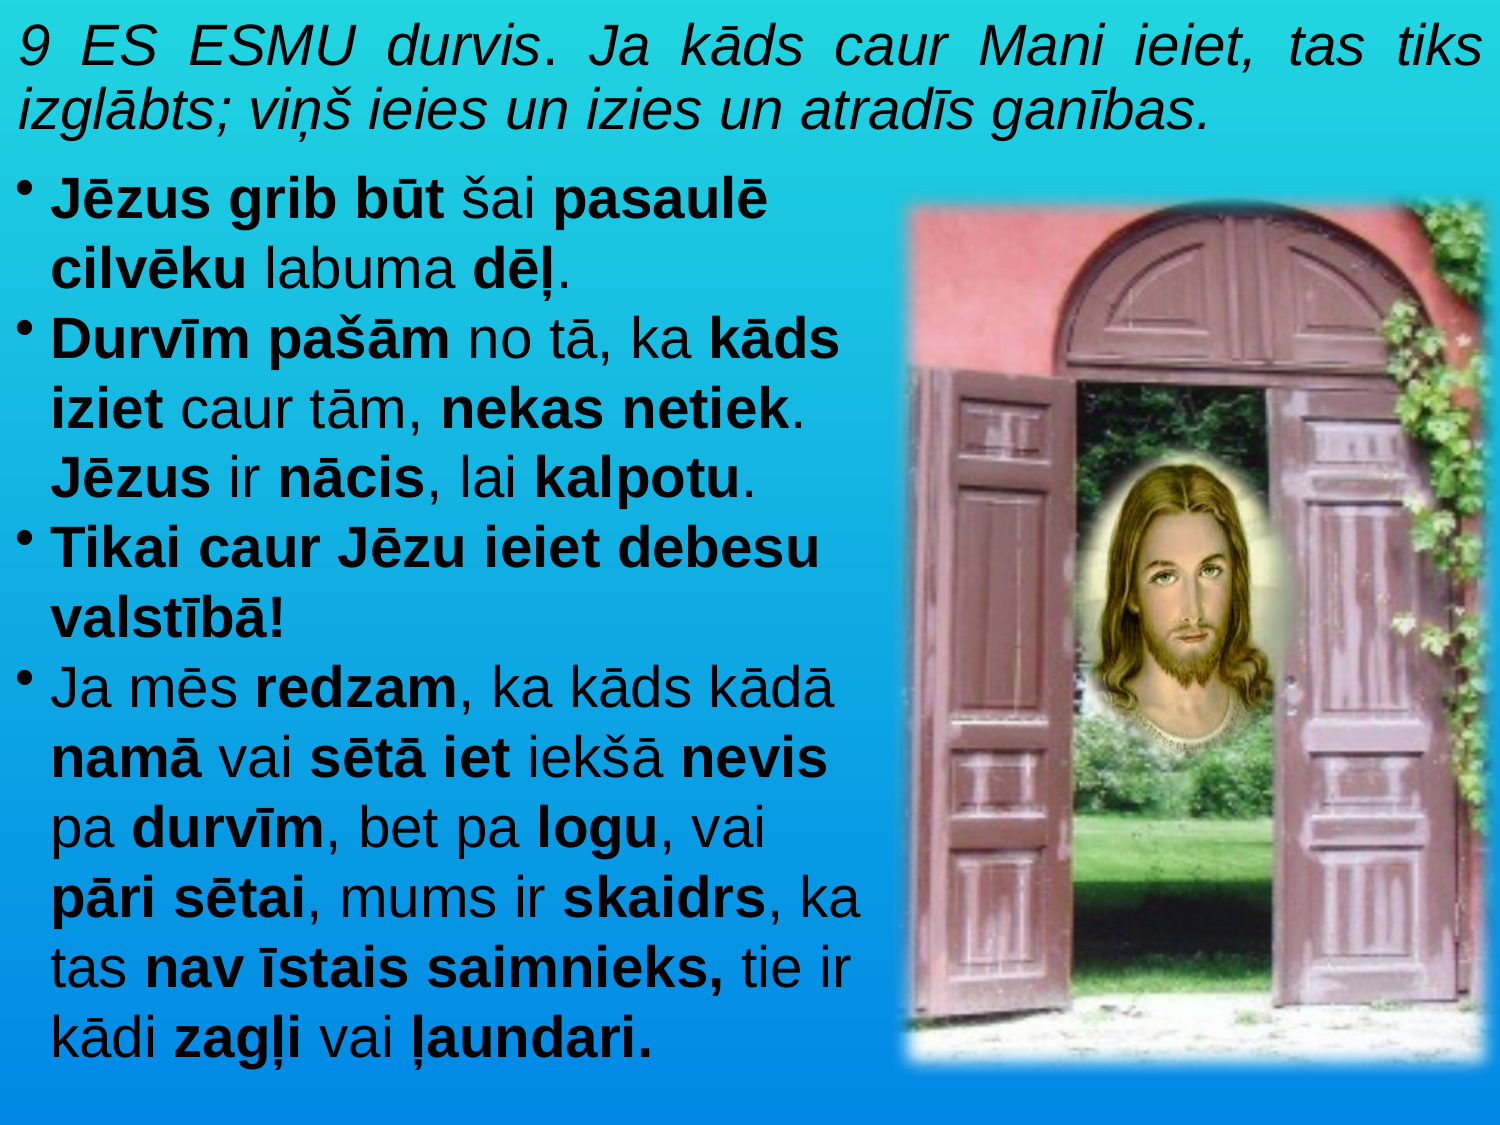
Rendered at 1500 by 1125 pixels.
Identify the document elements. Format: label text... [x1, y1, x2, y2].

list 9 ES ESMU durvis. Ja kāds caur Mani ieiet, tas tiks izglābts; viņš ieies un izies un atradīs ganības. [0, 0, 1500, 178]
picture [890, 187, 1500, 1079]
text_box Jēzus grib būt šai pasaulē cilvēku labuma dēļ. Durvīm pašām no tā, ka kāds iziet caur tām, nekas netiek. Jēzus ir nācis, lai kalpotu. Tikai caur Jēzu ieiet debesu valstībā! Ja mēs redzam, ka kāds kādā namā vai sētā iet iekšā nevis pa durvīm, bet pa logu, vai pāri sētai, mums ir skaidrs, ka tas nav īstais saimnieks, tie ir kādi zagļi vai ļaundari. [0, 152, 903, 1077]
